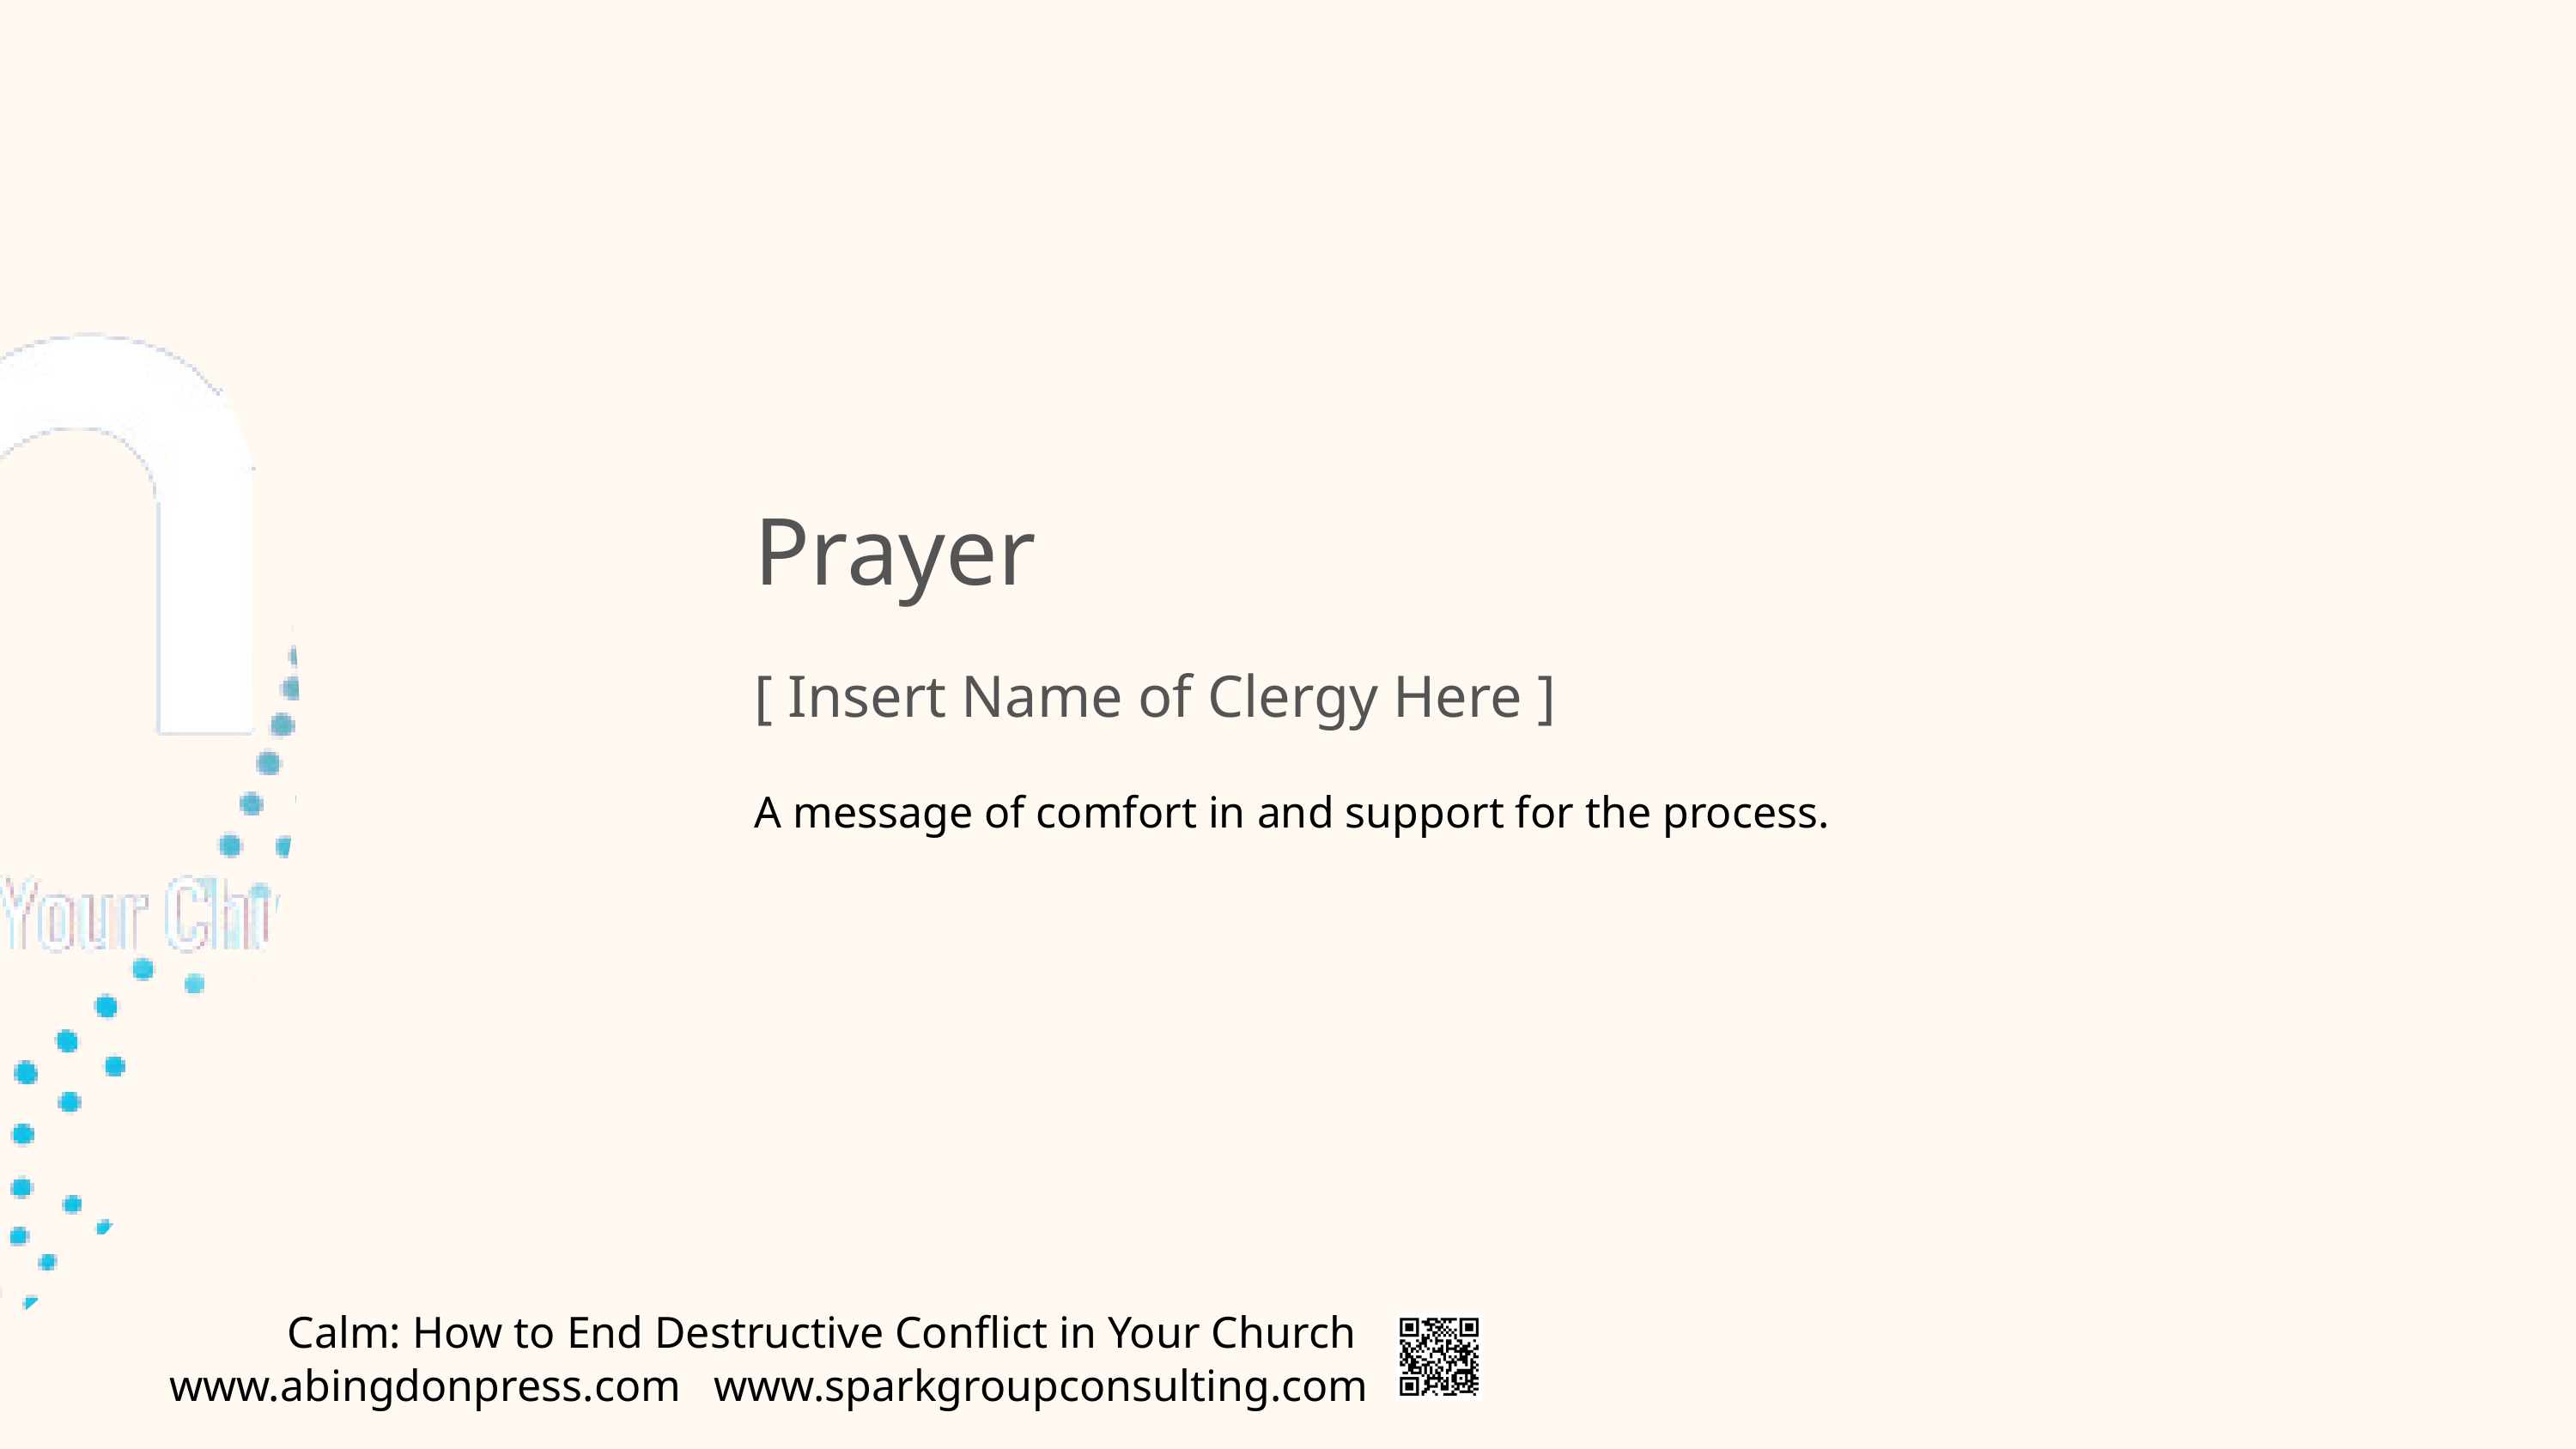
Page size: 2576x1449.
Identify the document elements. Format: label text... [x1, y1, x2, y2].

text_box [1418, 1313, 1483, 1400]
text_box www.abingdonpress.com [305, 1357, 714, 1410]
text_box www.sparkgroupconsulting.com [714, 1357, 1418, 1410]
text_box [ Insert Name of Clergy Here ] [754, 648, 1763, 729]
text_box Calm: How to End Destructive Conflict in Your Church [305, 1296, 1475, 1357]
text_box Prayer [754, 474, 1763, 604]
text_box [0, 0, 301, 1449]
text_box A message of comfort in and support for the process. [754, 776, 2196, 837]
